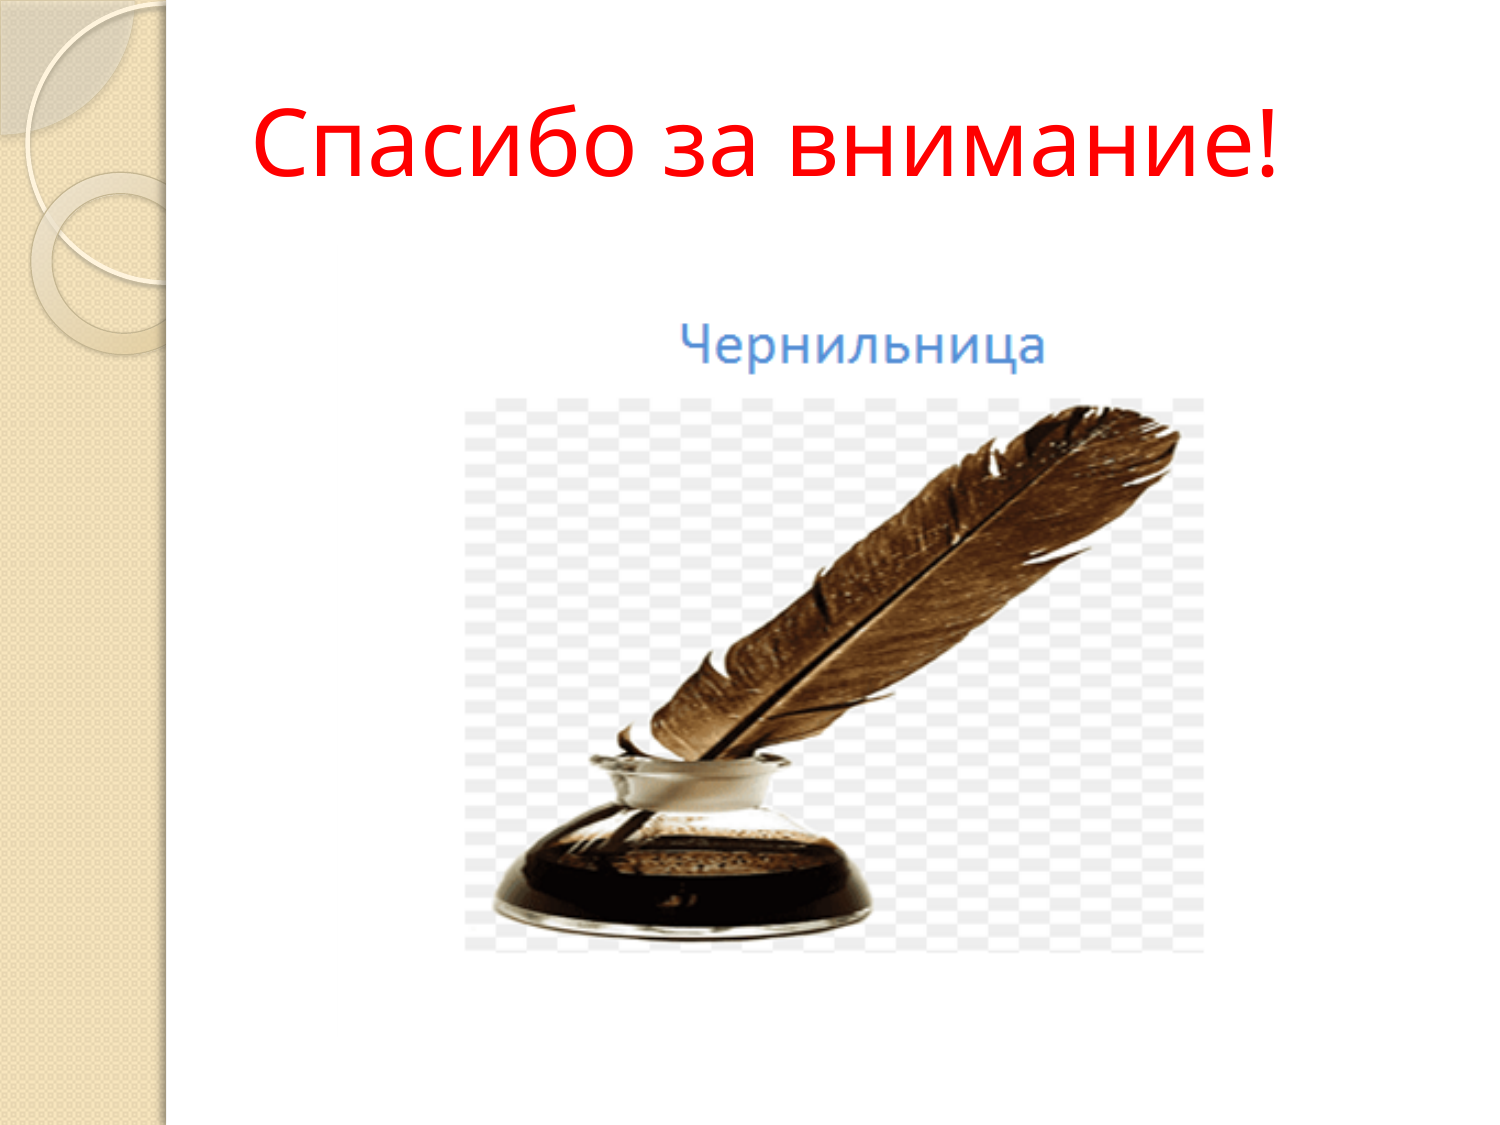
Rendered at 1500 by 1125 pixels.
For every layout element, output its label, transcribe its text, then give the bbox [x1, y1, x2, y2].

title Спасибо за внимание! [235, 45, 1466, 233]
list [336, 245, 1391, 1037]
